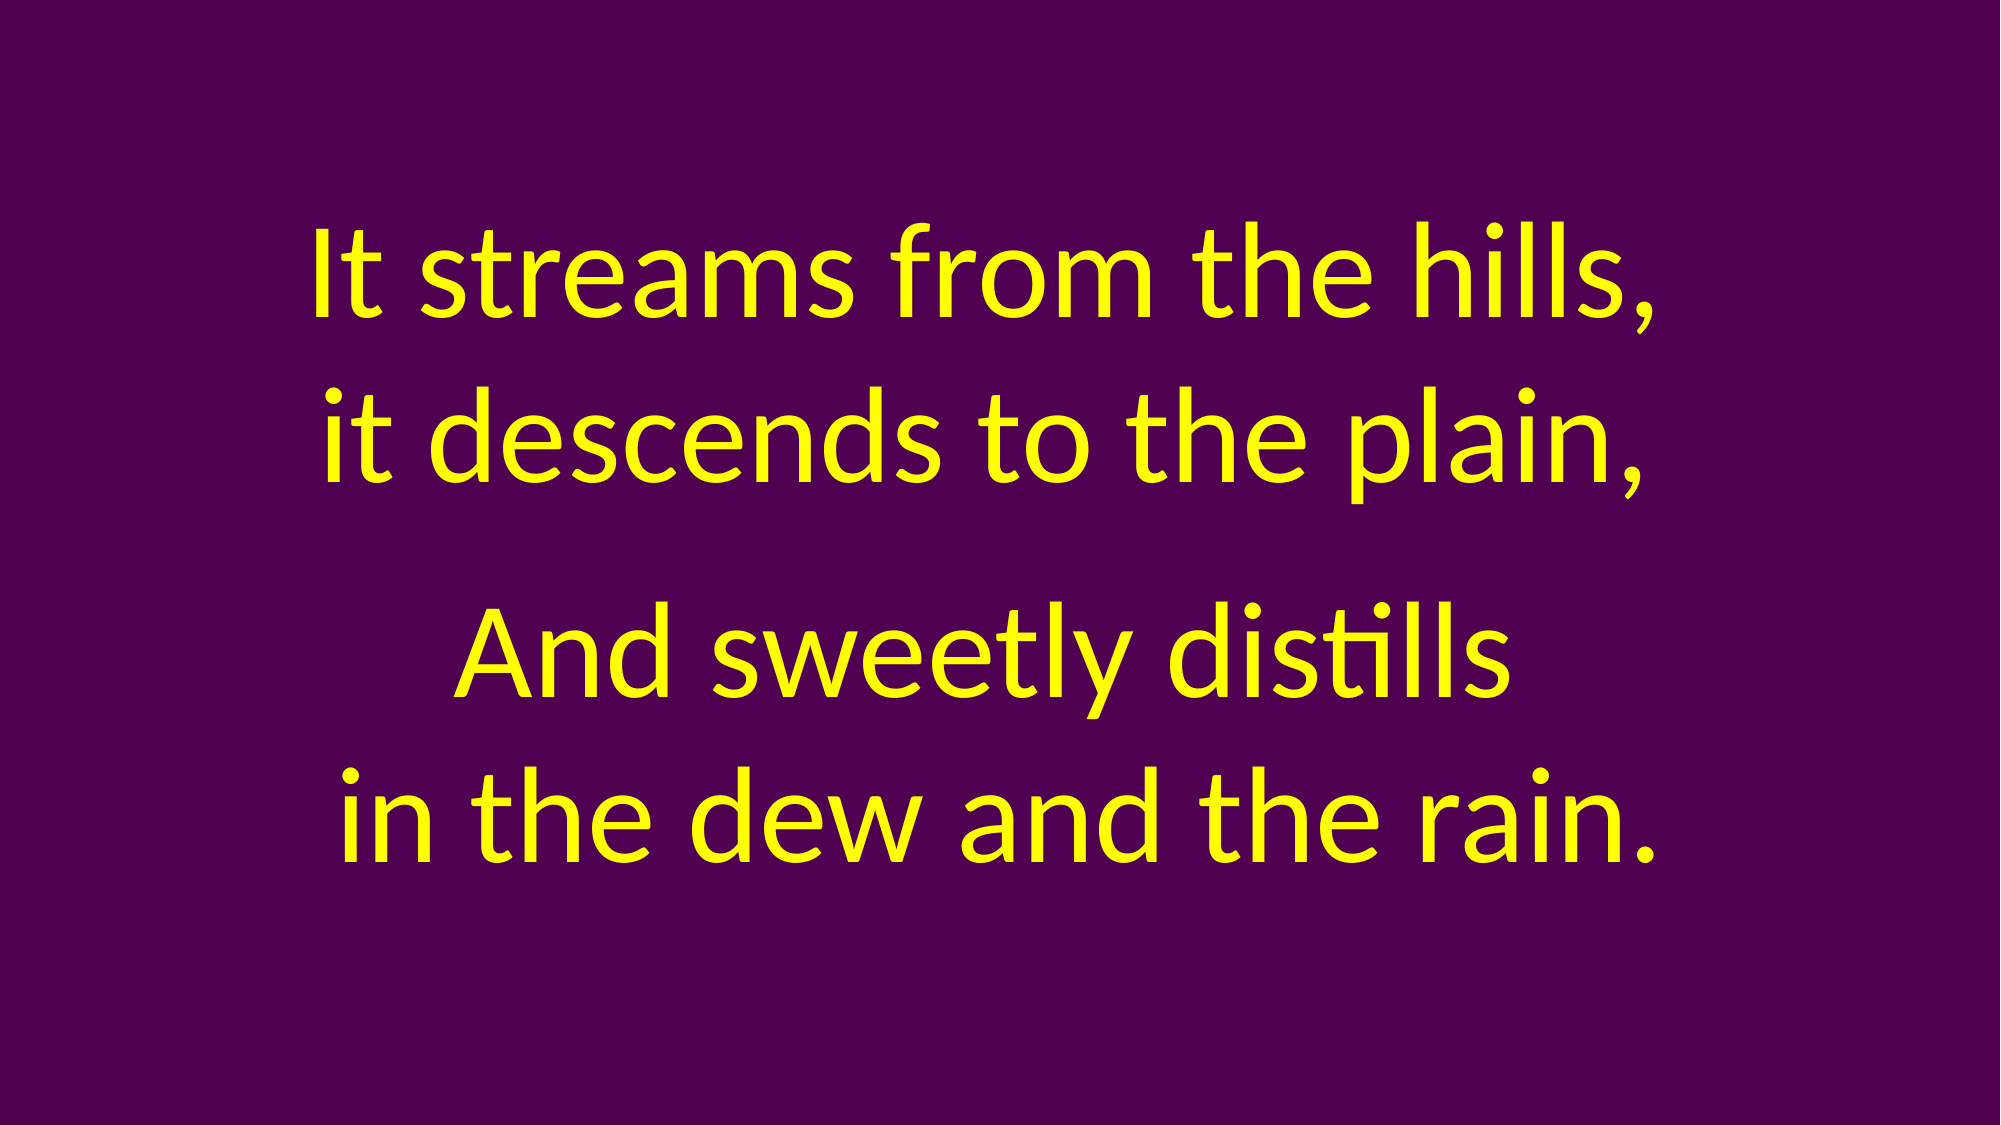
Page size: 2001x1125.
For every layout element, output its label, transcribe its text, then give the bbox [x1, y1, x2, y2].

text_box It streams from the hills, it descends to the plain, And sweetly distills in the dew and the rain. [0, 172, 2000, 898]
